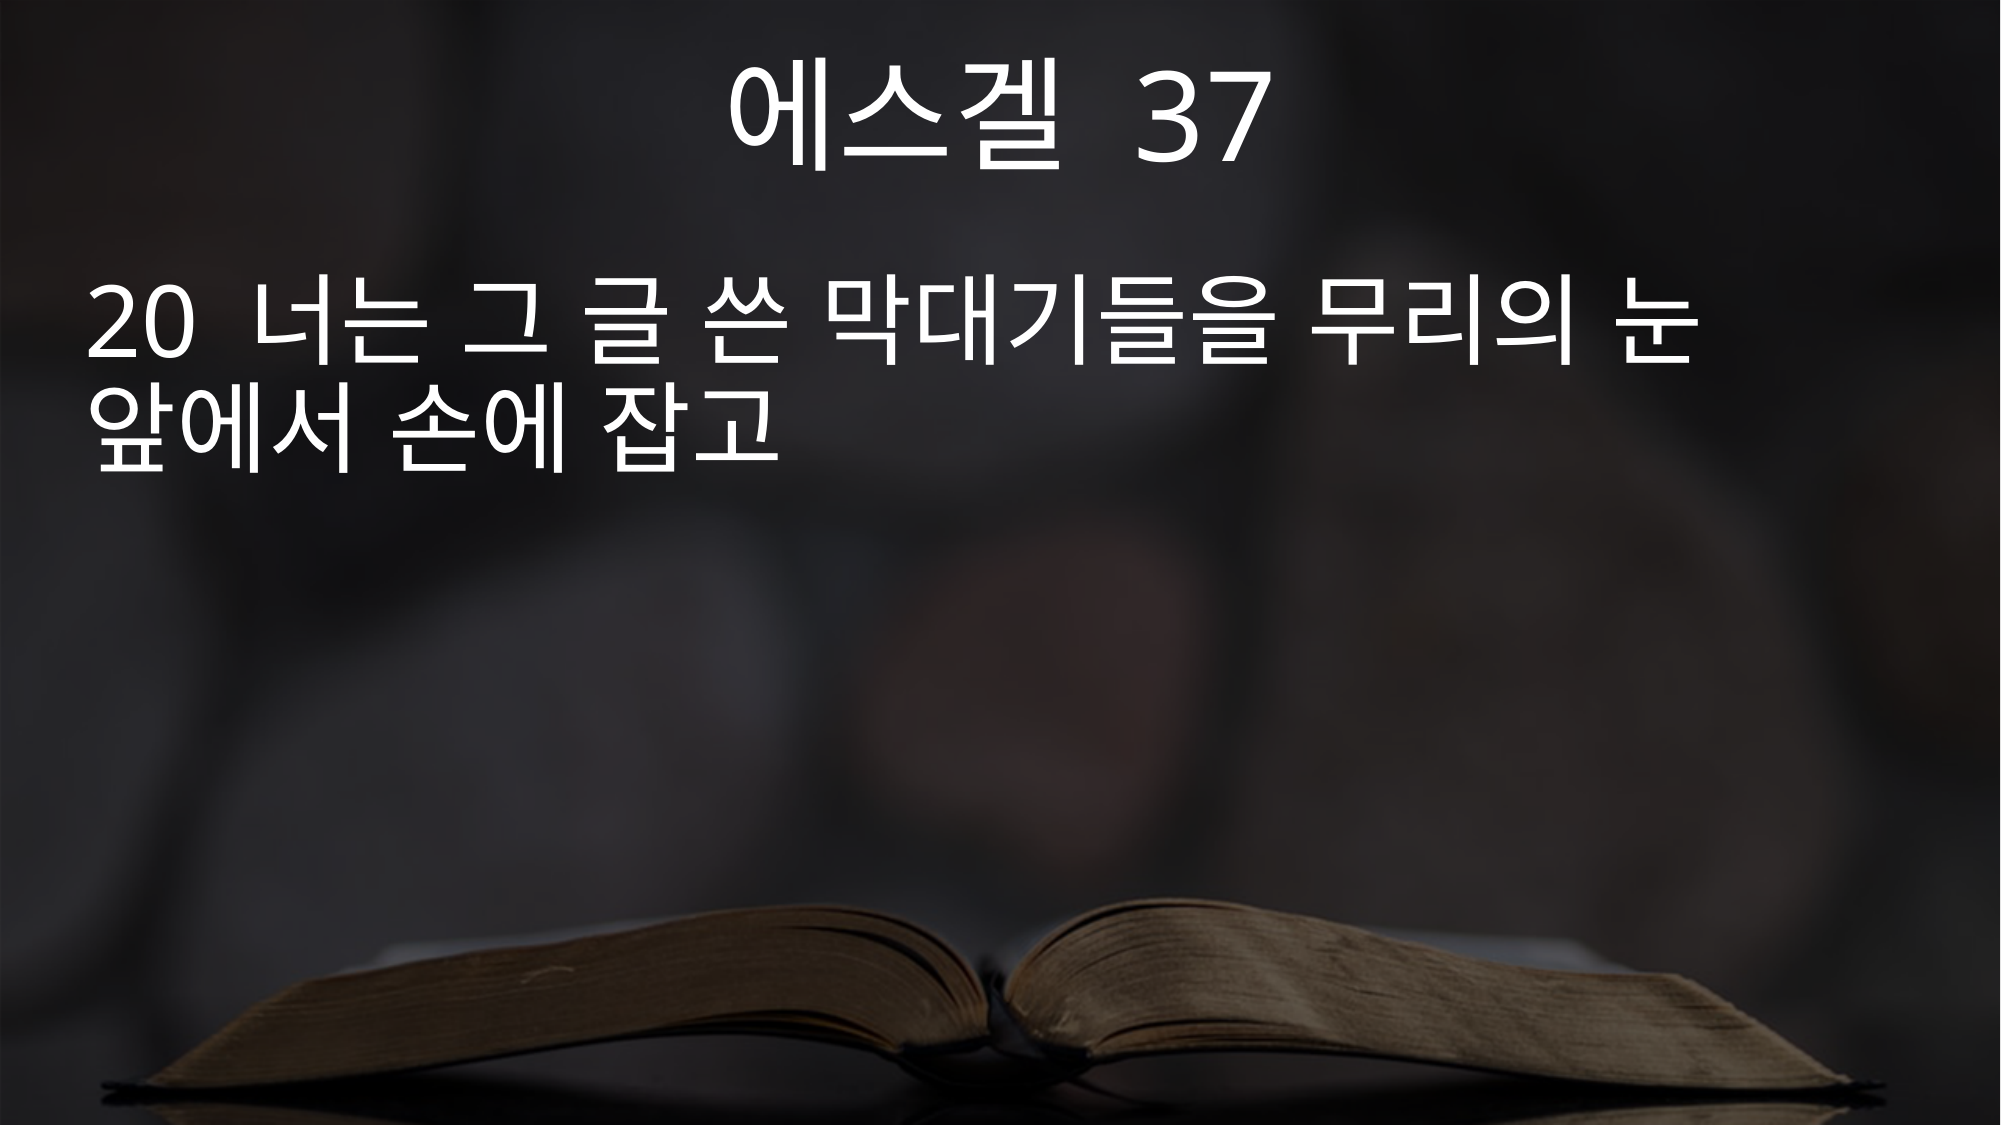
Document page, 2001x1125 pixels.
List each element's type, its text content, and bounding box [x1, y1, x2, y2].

list 20 너는 그 글 쓴 막대기들을 무리의 눈 앞에서 손에 잡고 [69, 263, 1953, 423]
picture [0, 0, 2001, 1125]
footer 에스겔 37 [0, 32, 2000, 192]
